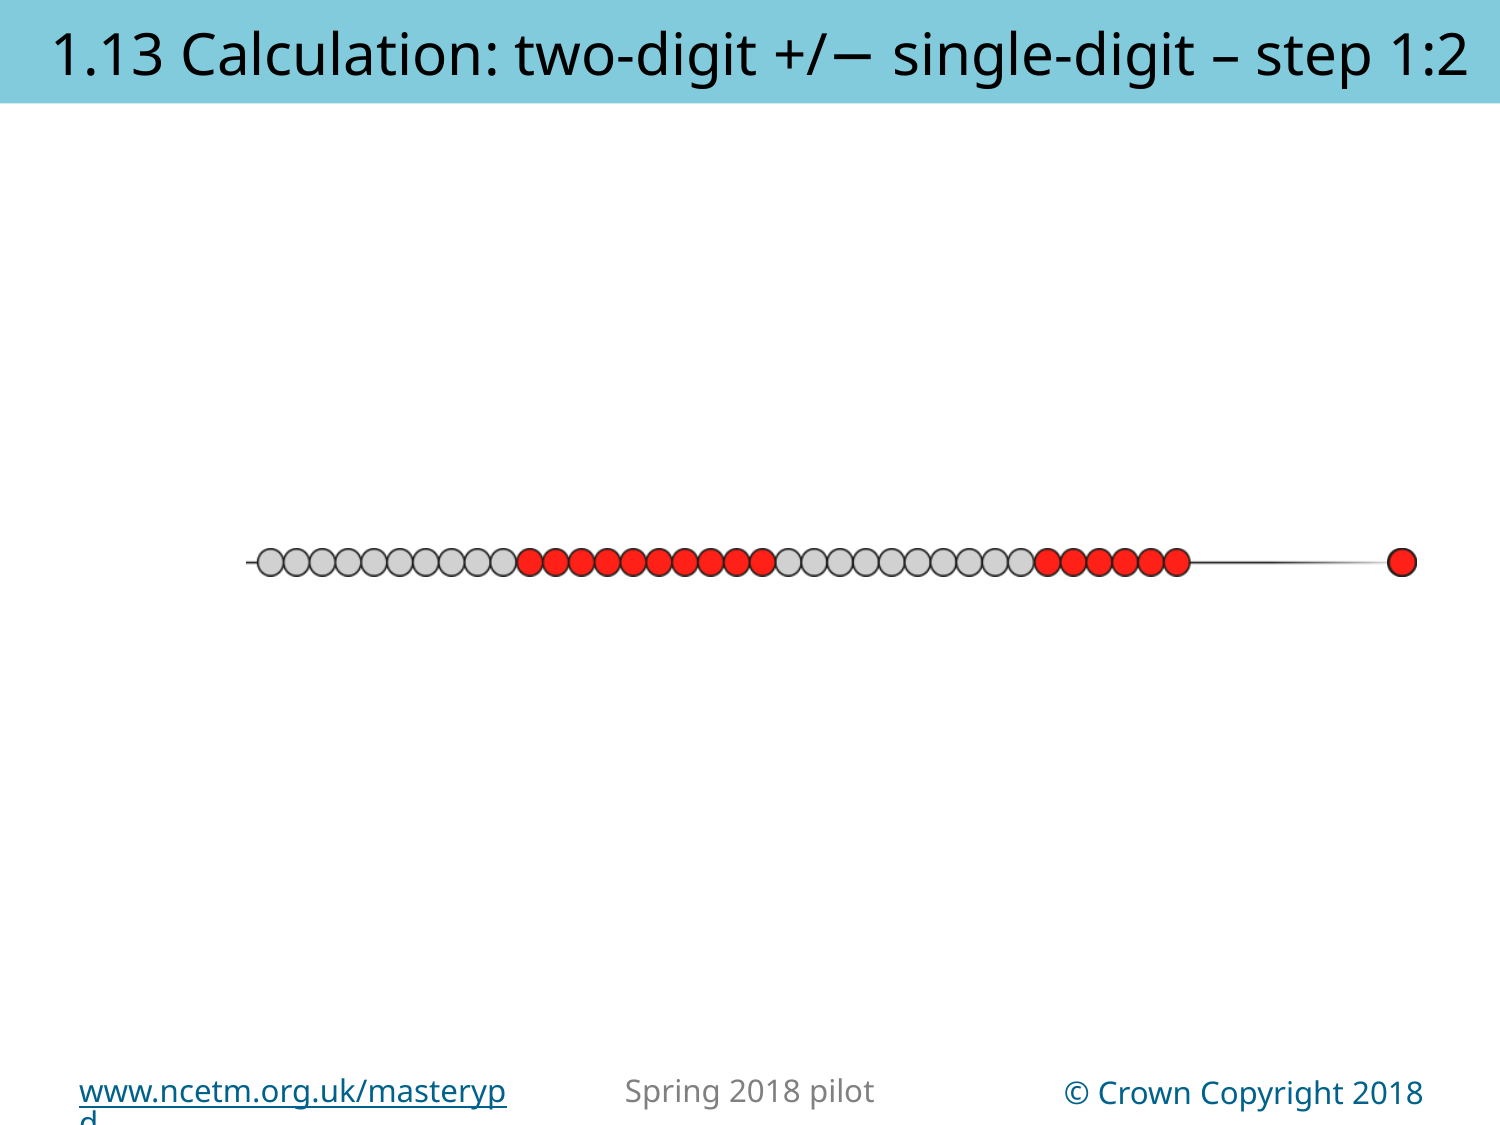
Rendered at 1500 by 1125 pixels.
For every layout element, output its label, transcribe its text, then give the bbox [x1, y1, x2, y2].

list 1.13 Calculation: two-digit +/− single-digit – step 1:2 [0, 0, 1500, 104]
picture [246, 548, 1417, 577]
